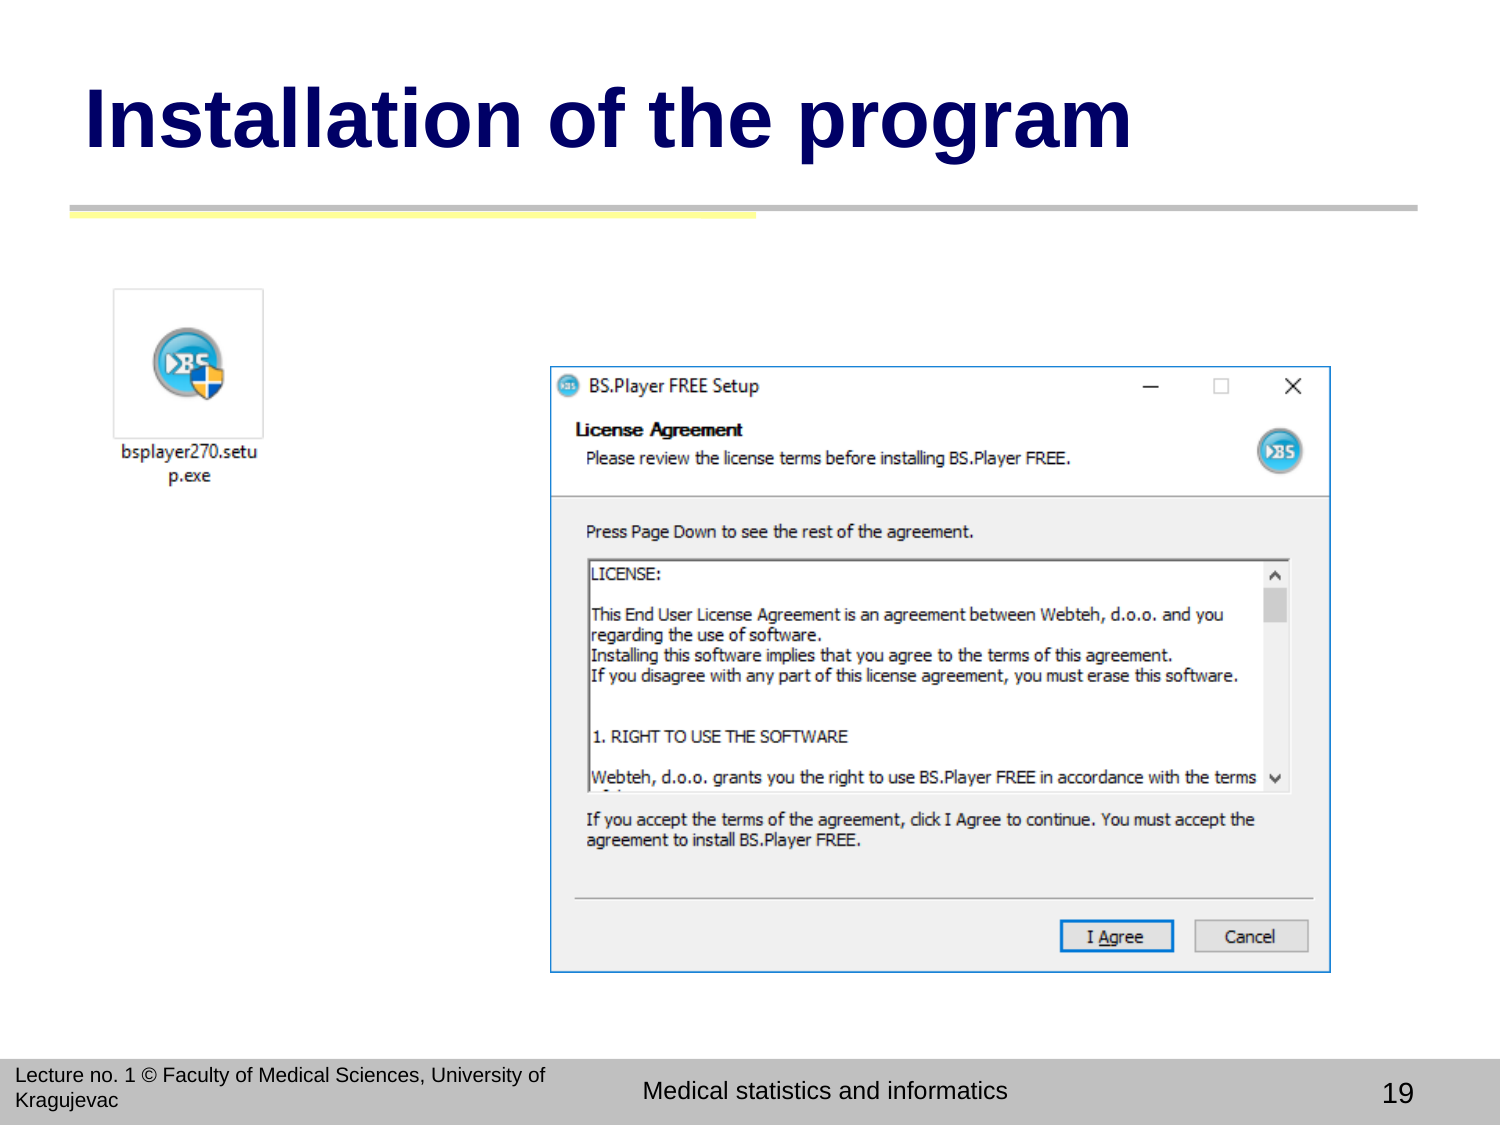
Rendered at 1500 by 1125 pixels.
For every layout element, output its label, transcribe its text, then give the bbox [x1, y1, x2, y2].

slide_number 19 [1161, 1066, 1430, 1125]
picture [110, 286, 264, 497]
footer Medical statistics and informatics [512, 1066, 1140, 1125]
title Installation of the program [69, 19, 1426, 208]
slide_number Lecture no. 1 © Faculty of Medical Sciences, University of Kragujevac [0, 1053, 624, 1108]
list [550, 366, 1331, 974]
